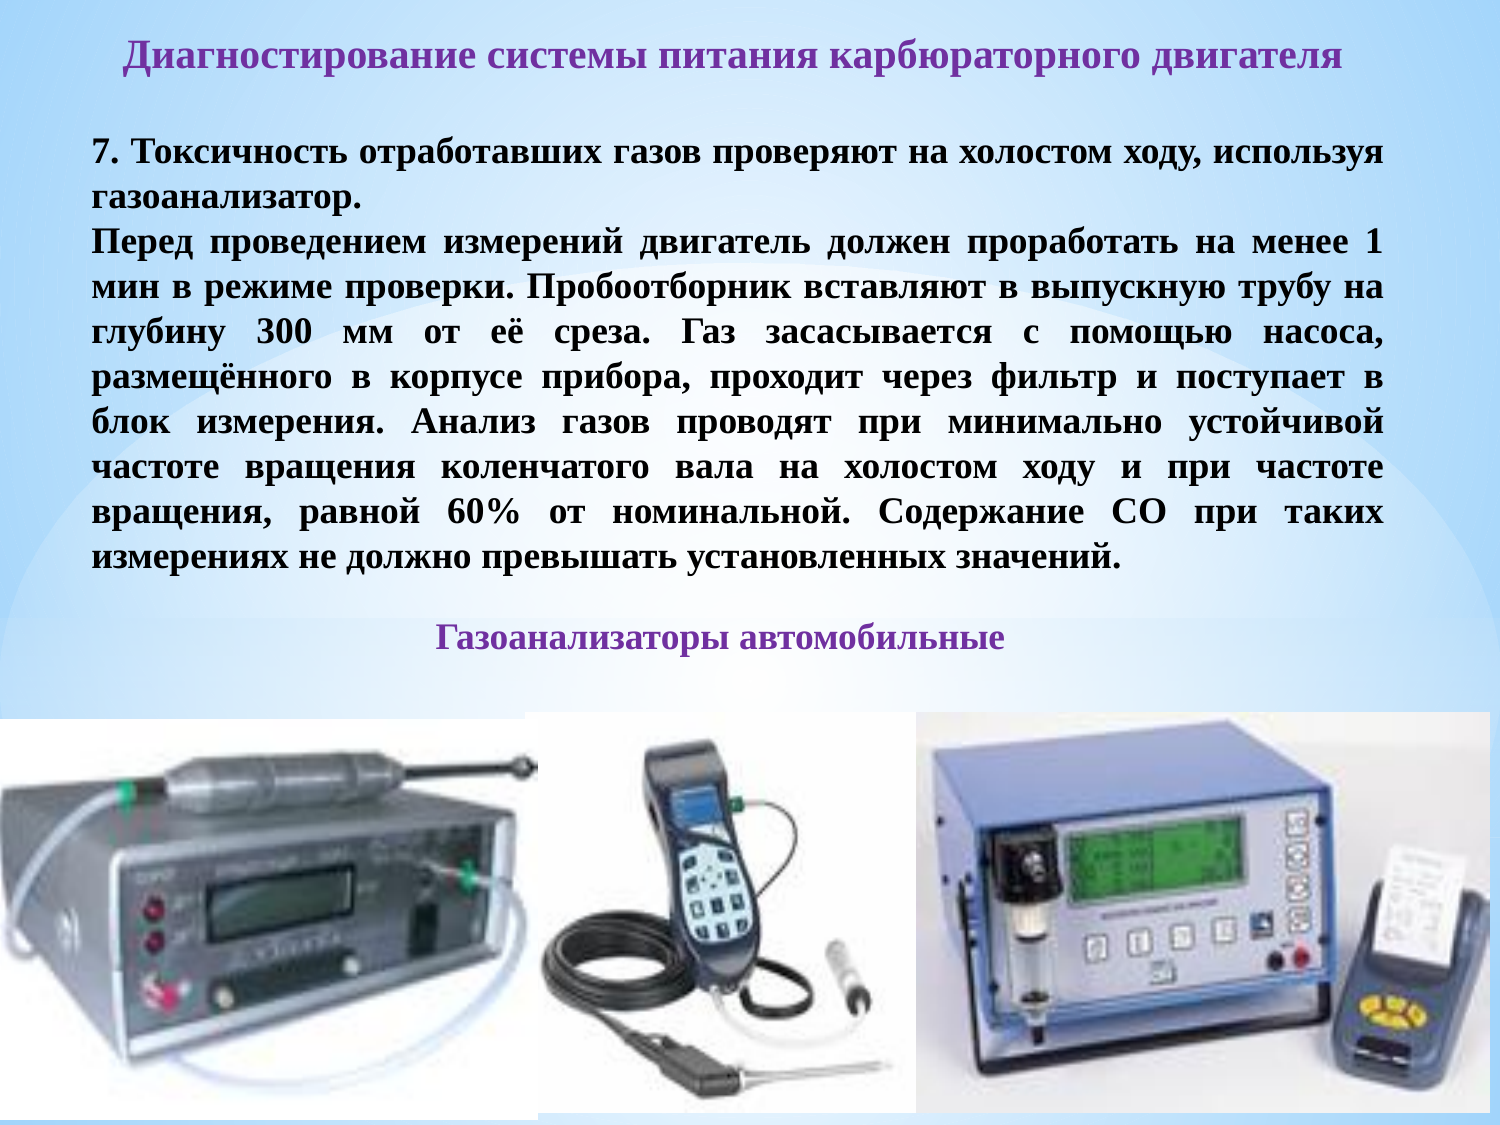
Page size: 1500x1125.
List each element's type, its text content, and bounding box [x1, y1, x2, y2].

text_box Диагностирование системы питания карбюраторного двигателя 7. Токсичность отработавших газов проверяют на холостом ходу, используя газоанализатор. Перед проведением измерений двигатель должен проработать на менее 1 мин в режиме проверки. Пробоотборник вставляют в выпускную трубу на глубину 300 мм от её среза. Газ засасывается с помощью насоса, размещённого в корпусе прибора, проходит через фильтр и поступает в блок измерения. Анализ газов проводят при минимально устойчивой частоте вращения коленчатого вала на холостом ходу и при частоте вращения, равной 60% от номинальной. Содержание СО при таких измерениях не должно превышать установленных значений. [76, 19, 1400, 629]
picture [0, 712, 1490, 1120]
text_box Газоанализаторы автомобильные [420, 604, 1021, 665]
